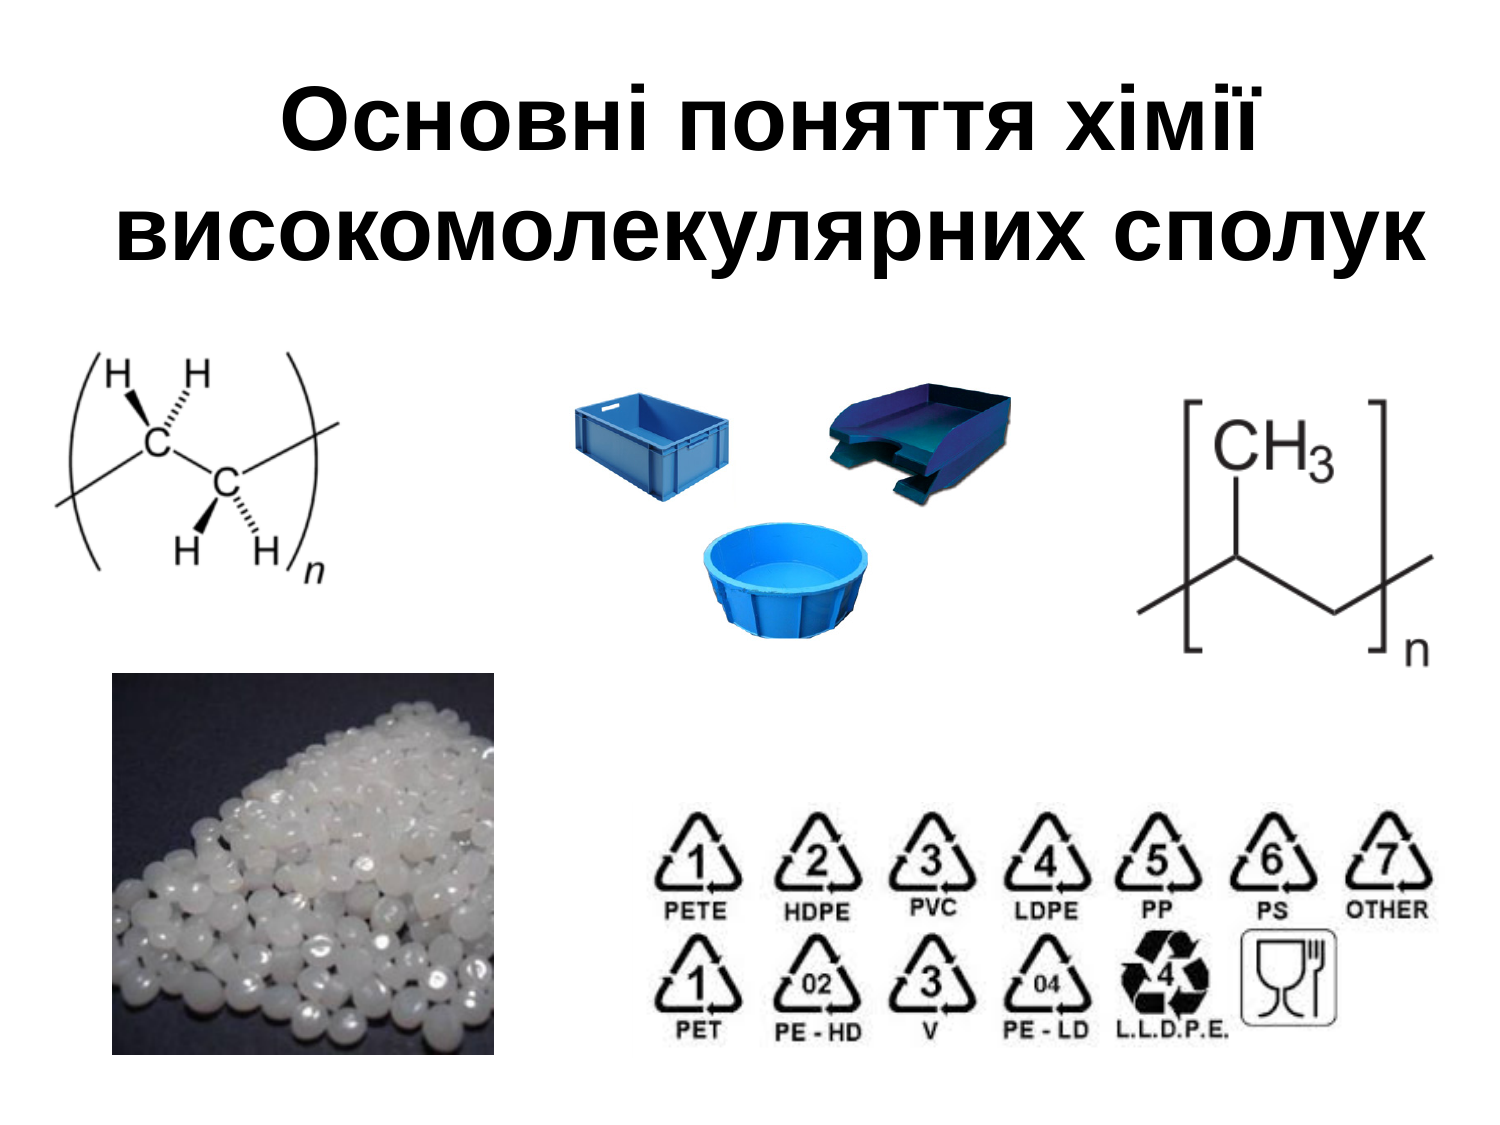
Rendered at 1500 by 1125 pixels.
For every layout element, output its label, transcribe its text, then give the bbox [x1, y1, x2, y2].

picture [111, 673, 494, 1055]
picture [548, 339, 1022, 663]
title Основні поняття хімії високомолекулярних сполук [41, 0, 1500, 339]
picture [1129, 393, 1443, 674]
picture [40, 337, 354, 598]
picture [631, 802, 1445, 1059]
